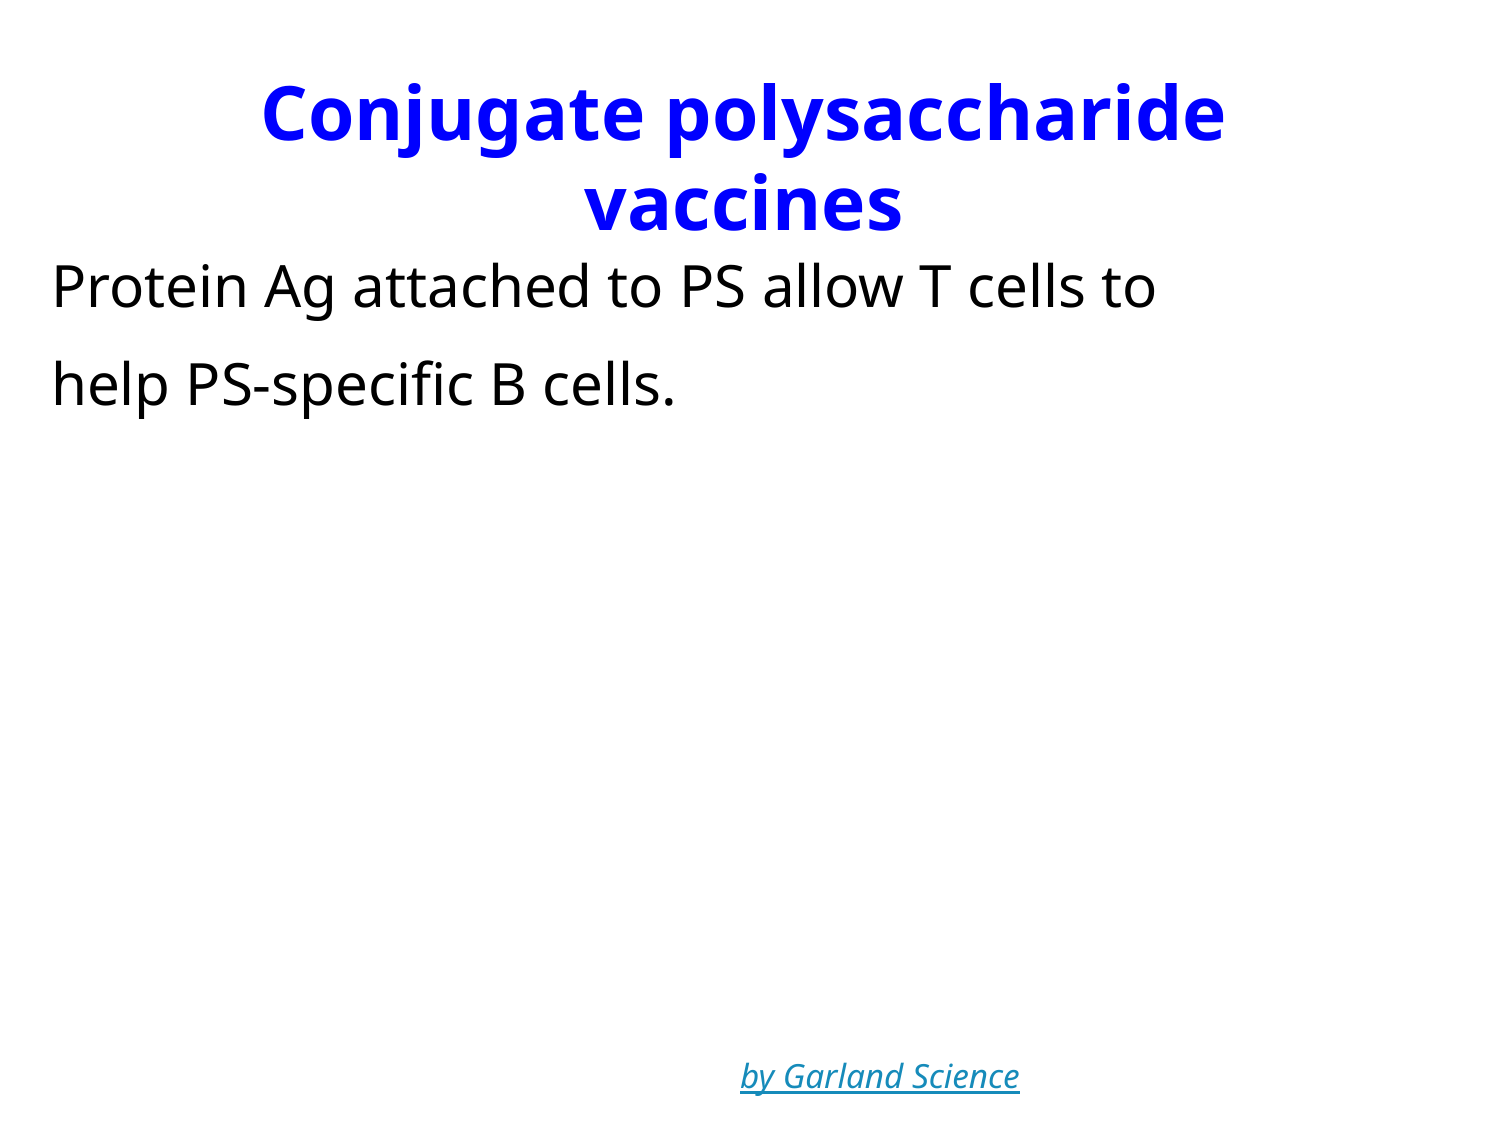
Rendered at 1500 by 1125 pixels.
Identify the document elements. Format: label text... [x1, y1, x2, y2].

text_box © 2001 by Garland Science [607, 1047, 1035, 1125]
text_box Conjugate polysaccharide vaccines [140, 58, 1348, 254]
text_box Protein Ag attached to PS allow T cells to help PS-specific B cells. [36, 214, 1229, 425]
